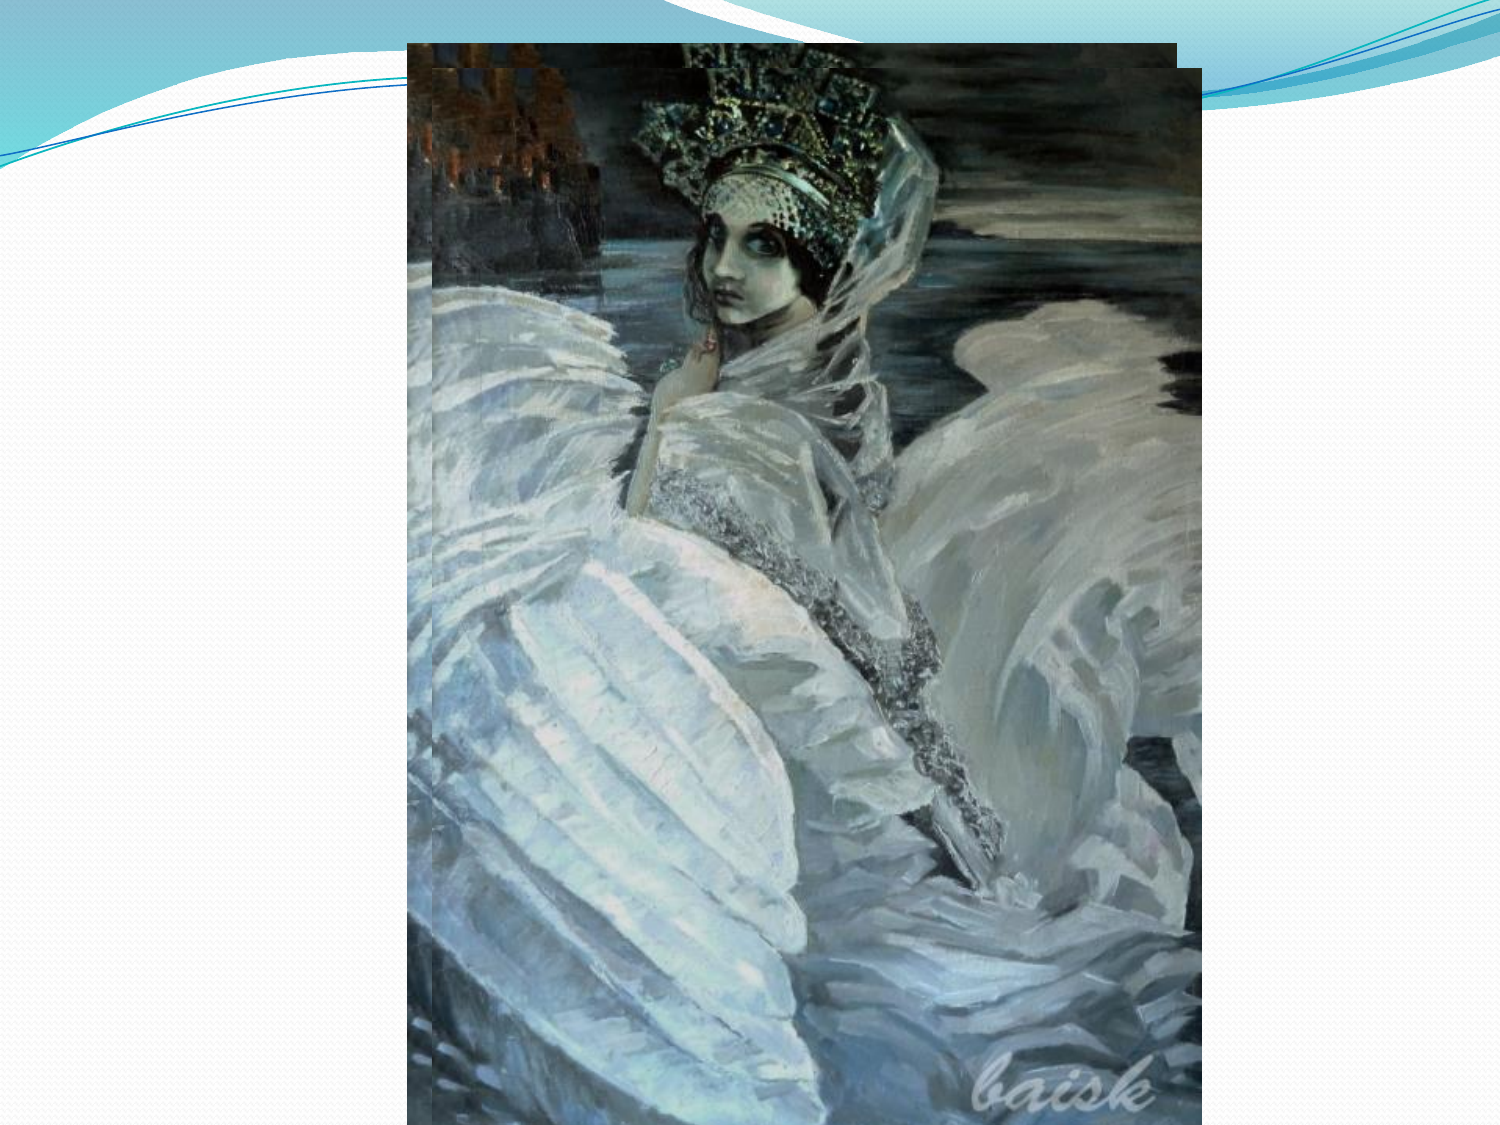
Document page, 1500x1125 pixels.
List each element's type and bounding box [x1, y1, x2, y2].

picture [407, 43, 1203, 1125]
